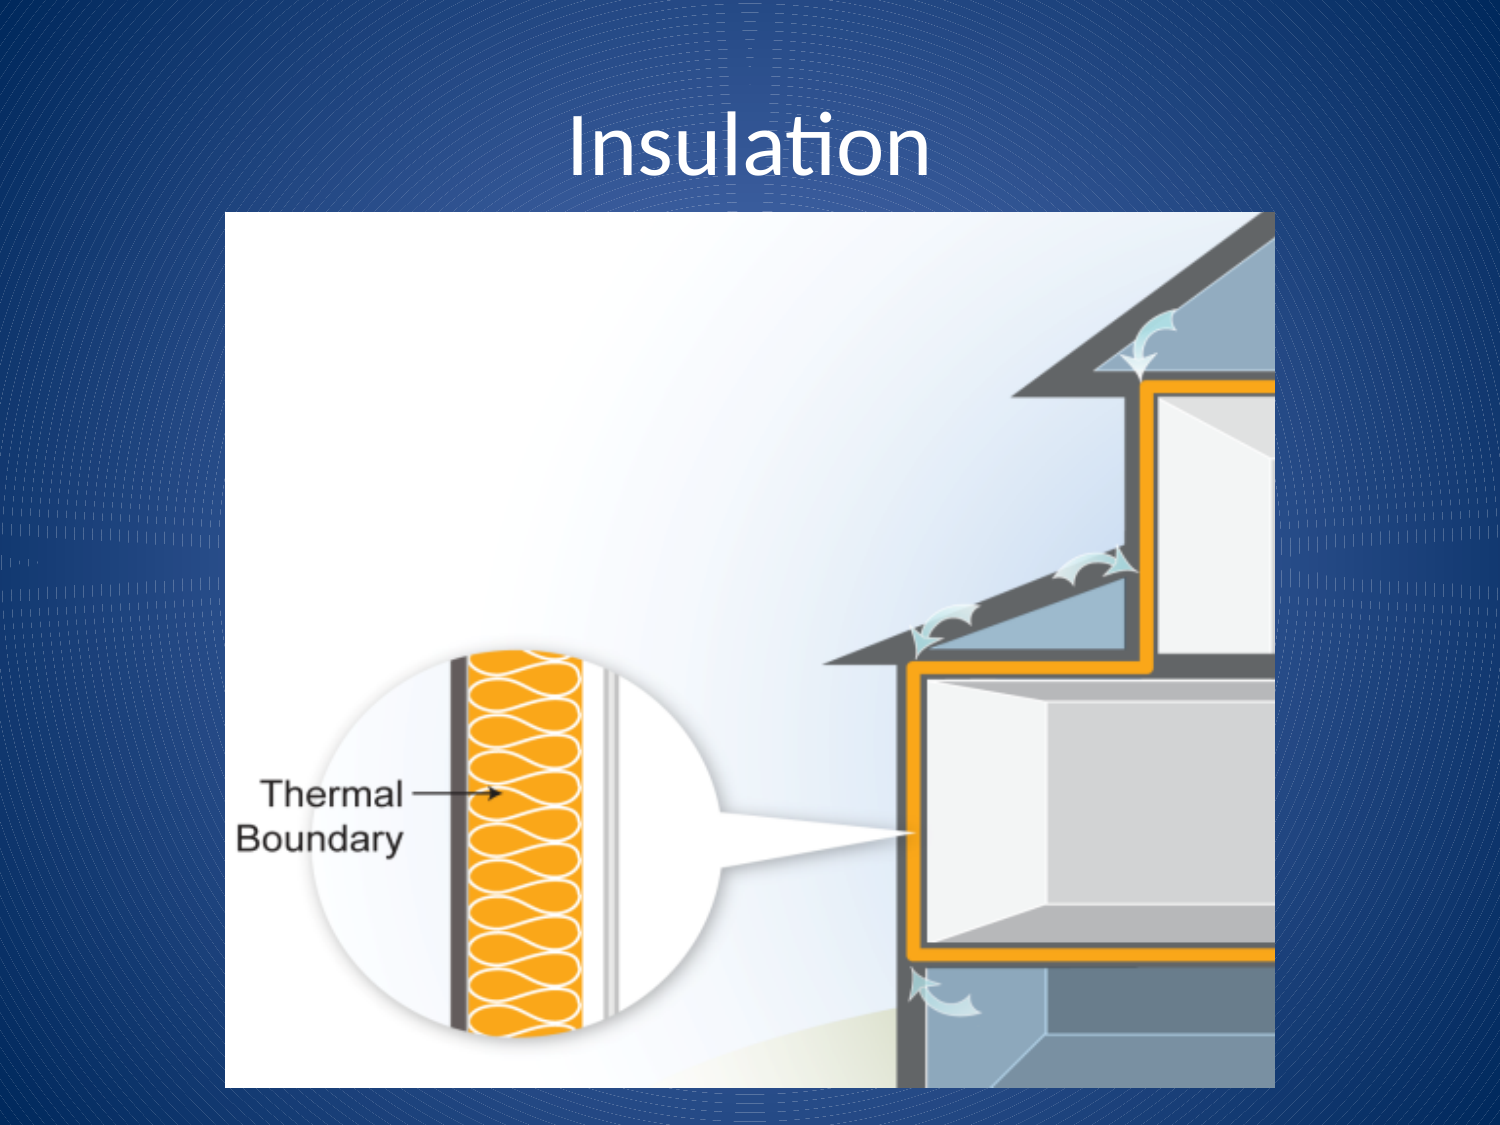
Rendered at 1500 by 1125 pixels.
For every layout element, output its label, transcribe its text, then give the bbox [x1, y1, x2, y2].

picture [224, 212, 1276, 1088]
title Insulation [75, 45, 1425, 233]
